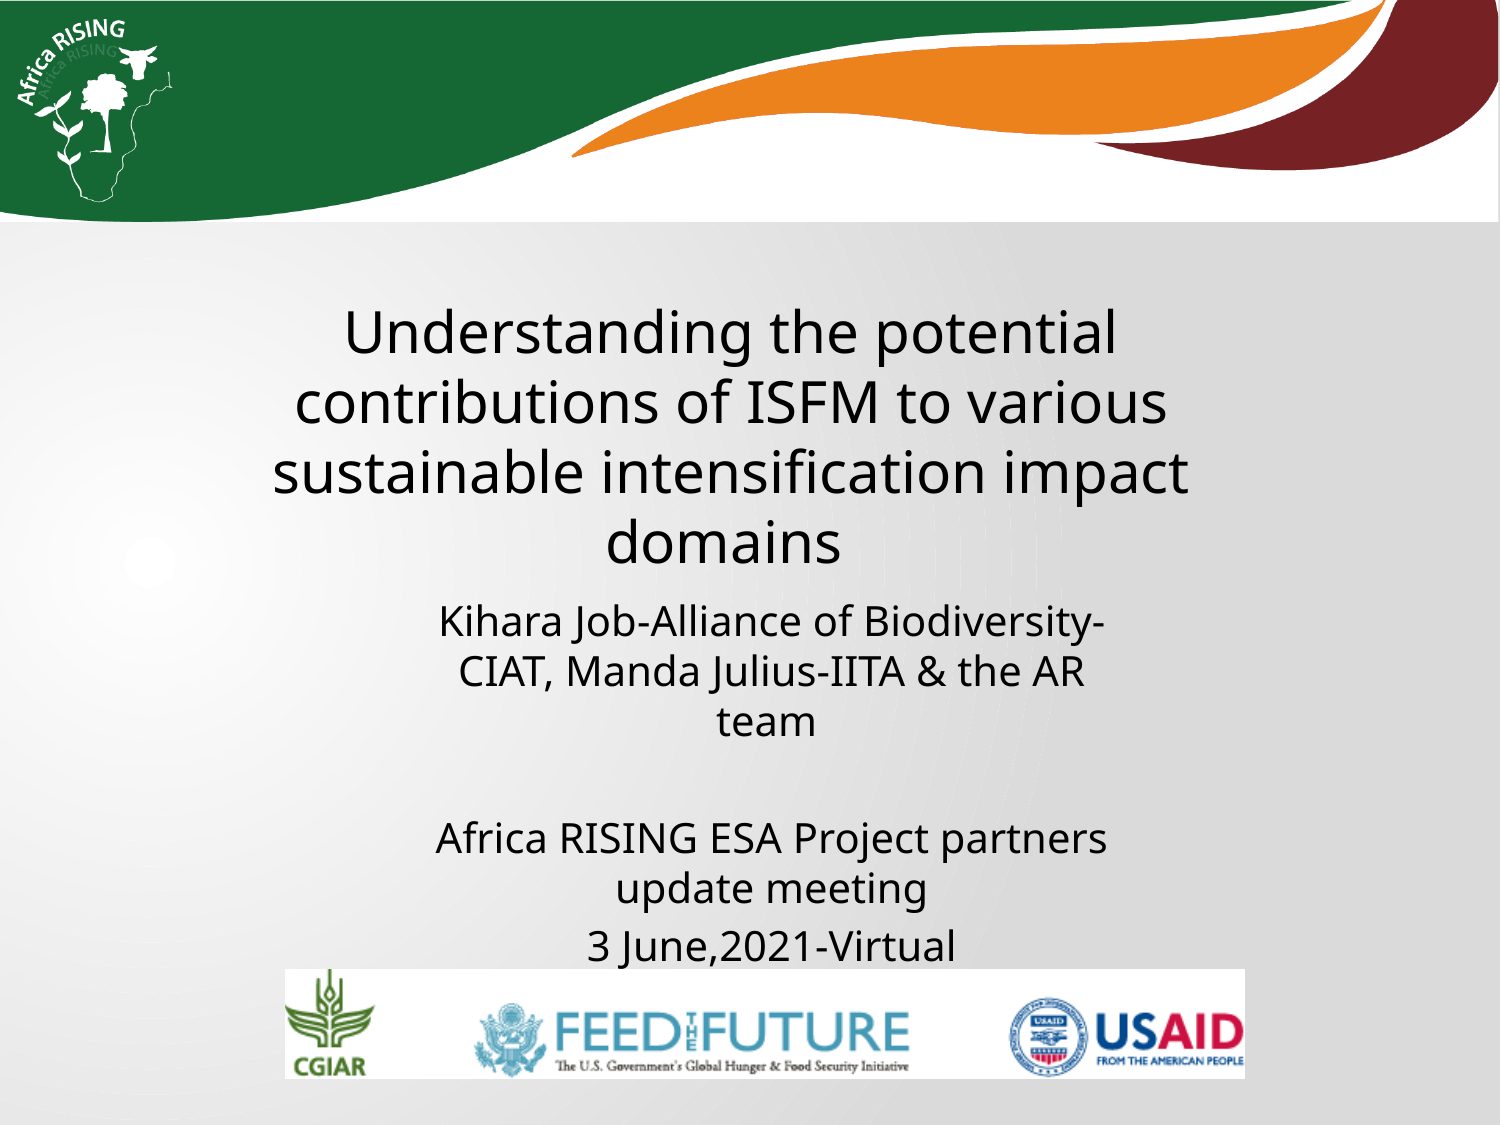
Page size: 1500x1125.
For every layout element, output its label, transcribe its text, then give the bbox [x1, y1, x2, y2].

list Kihara Job-Alliance of Biodiversity-CIAT, Manda Julius-IITA & the AR team Africa RISING ESA Project partners update meeting 3 June,2021-Virtual [387, 587, 1138, 850]
list Understanding the potential contributions of ISFM to various sustainable intensification impact domains [137, 287, 1307, 475]
picture [285, 969, 1245, 1079]
picture [0, 0, 1499, 222]
